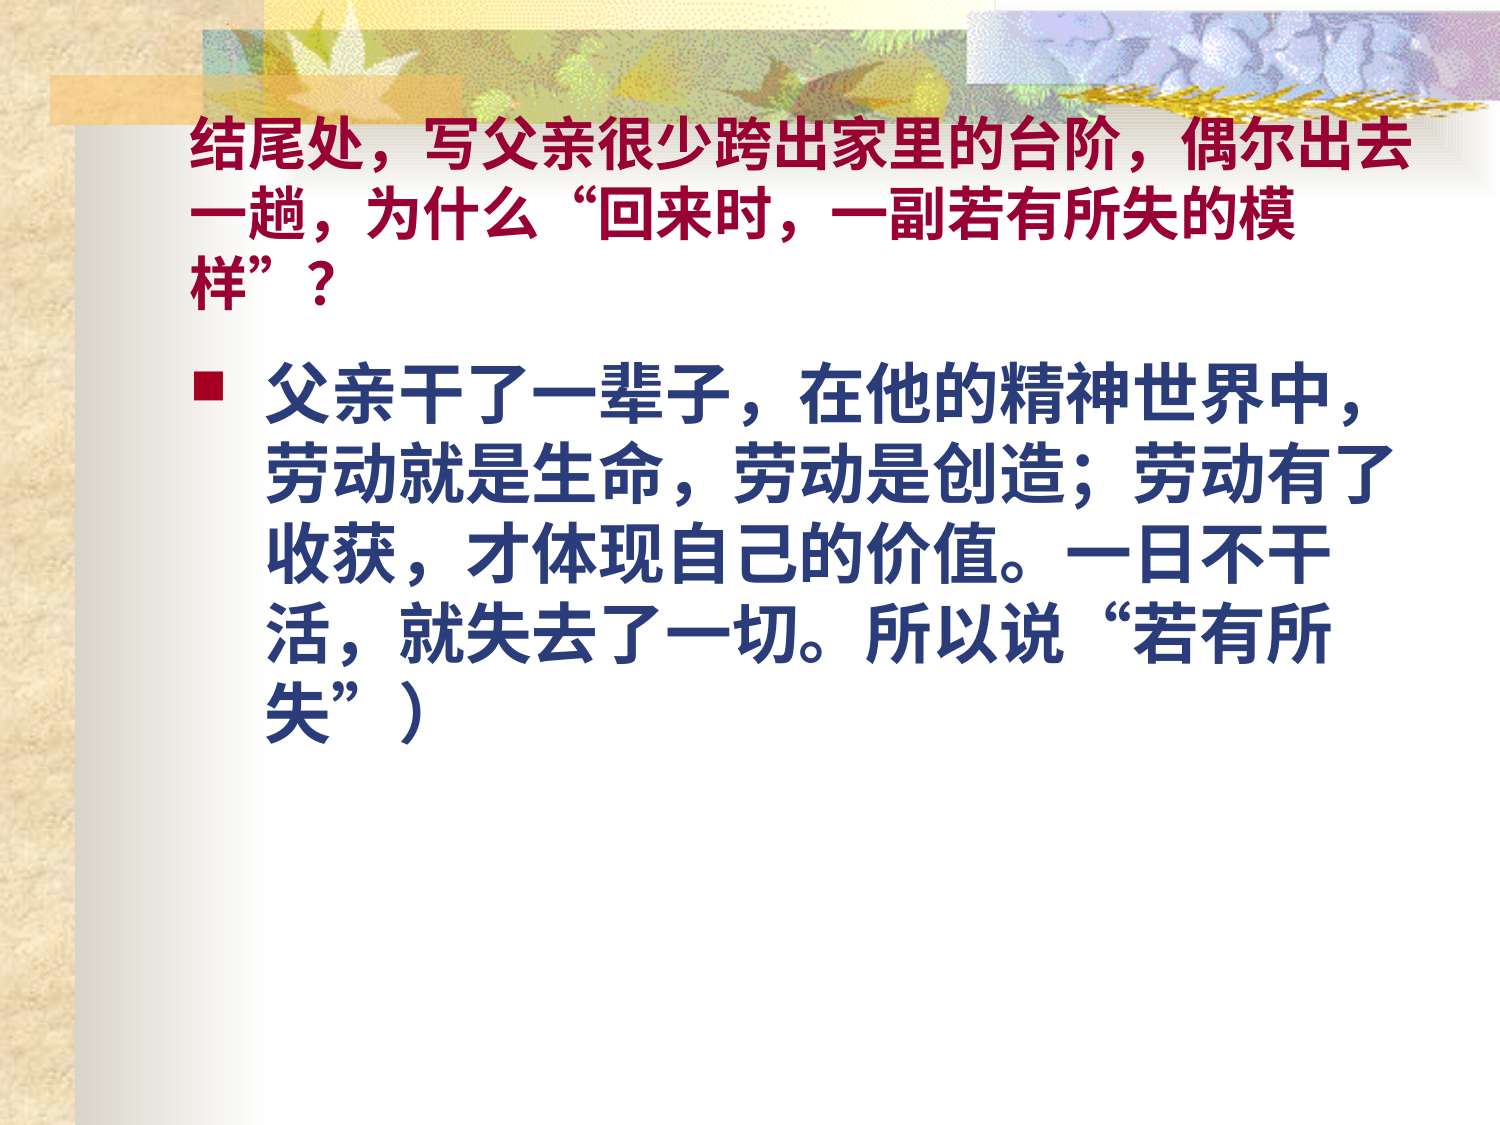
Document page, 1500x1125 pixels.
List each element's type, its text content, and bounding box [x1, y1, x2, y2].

list 父亲干了一辈子，在他的精神世界中，劳动就是生命，劳动是创造；劳动有了收获，才体现自己的价值。一日不干活，就失去了一切。所以说“若有所失”） [174, 344, 1450, 1020]
title 结尾处，写父亲很少跨出家里的台阶，偶尔出去一趟，为什么“回来时，一副若有所失的模样”？ [174, 137, 1450, 325]
picture [0, 0, 1500, 1125]
